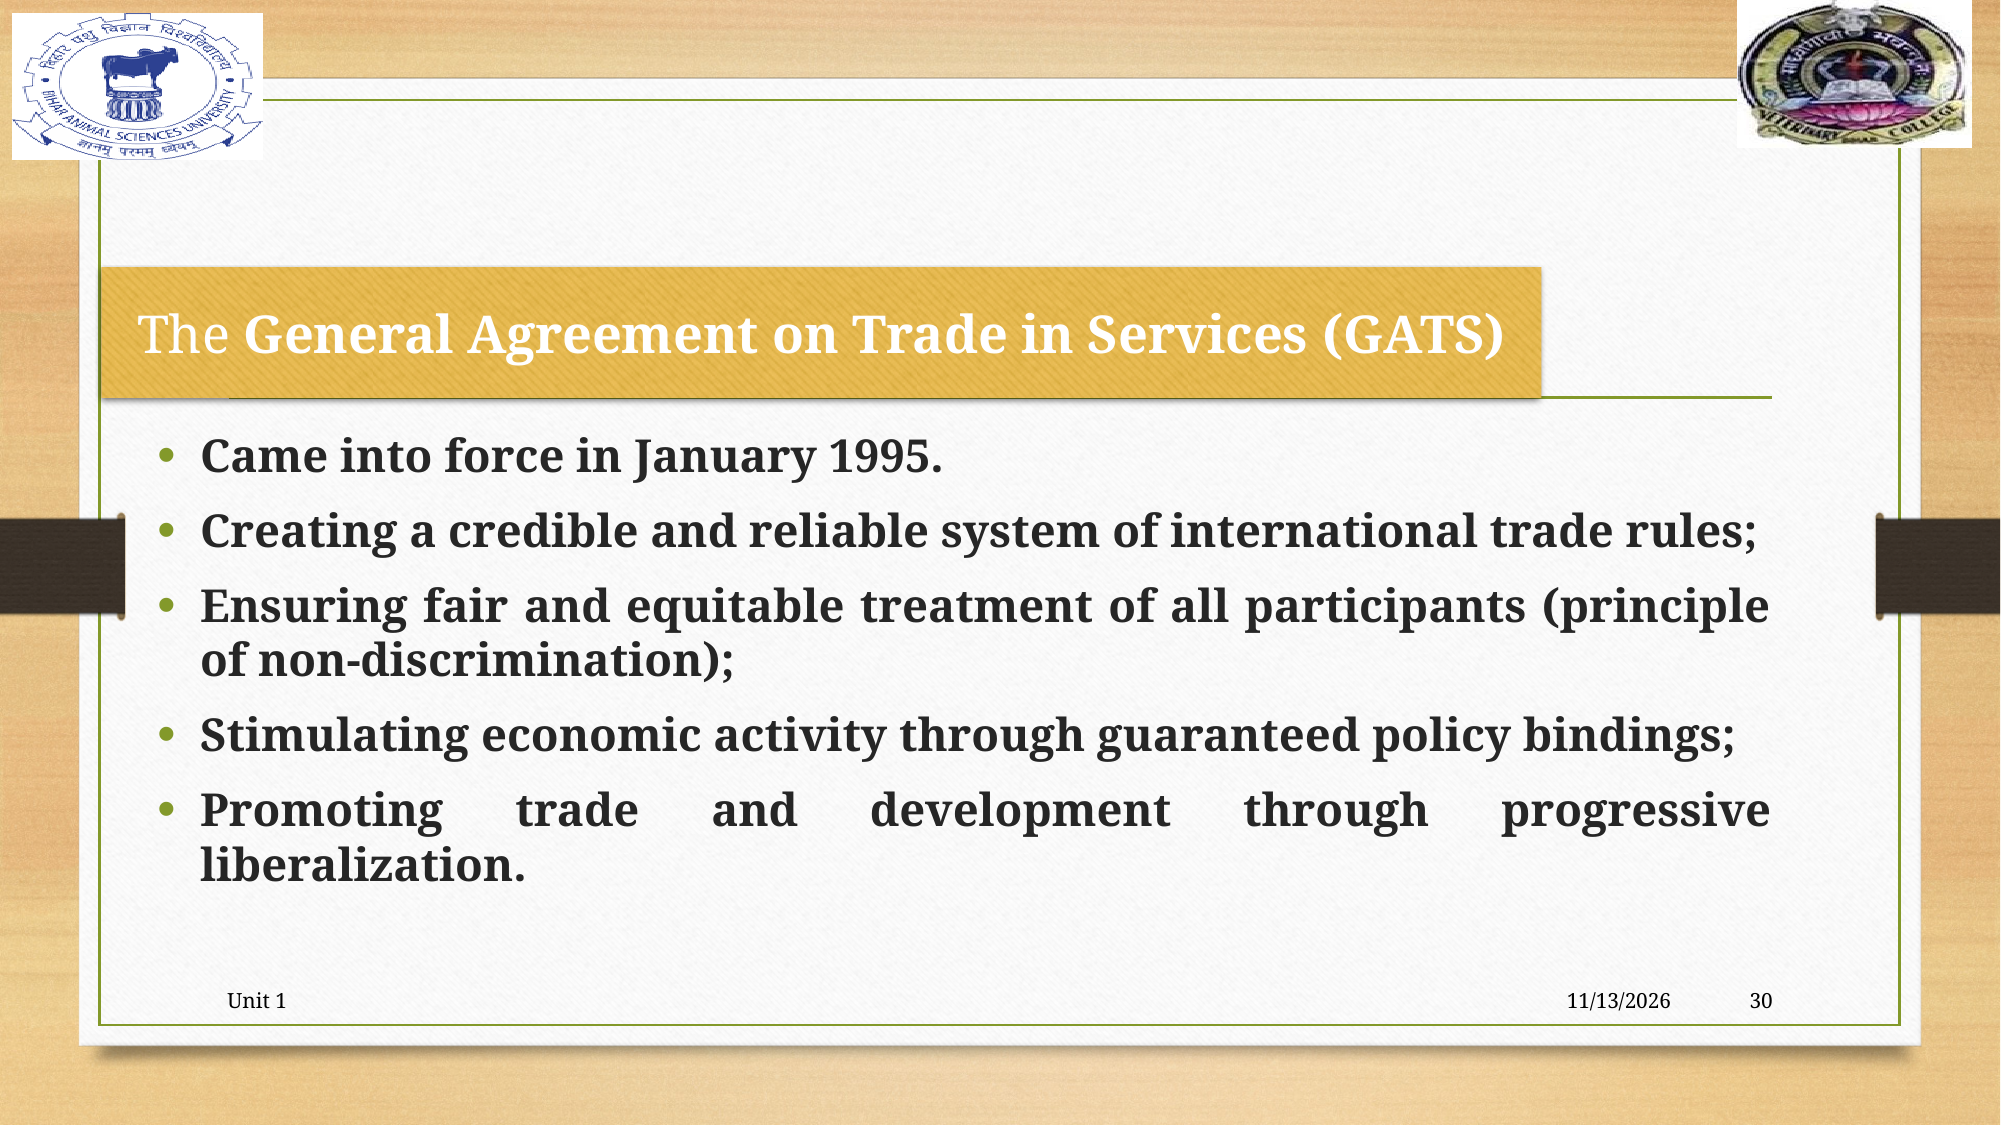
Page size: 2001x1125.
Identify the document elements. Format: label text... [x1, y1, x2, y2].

slide_number 30 [1698, 979, 1788, 1025]
text_box The General Agreement on Trade in Services (GATS) [101, 267, 1542, 398]
footer Unit 1 [212, 979, 1411, 1025]
list Came into force in January 1995. Creating a credible and reliable system of international trade rules; Ensuring fair and equitable treatment of all participants (principle of non-discrimination); Stimulating economic activity through guaranteed policy bindings; Promoting trade and development through progressive liberalization. [142, 419, 1788, 964]
picture [0, 0, 2001, 1125]
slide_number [1423, 979, 1686, 1025]
